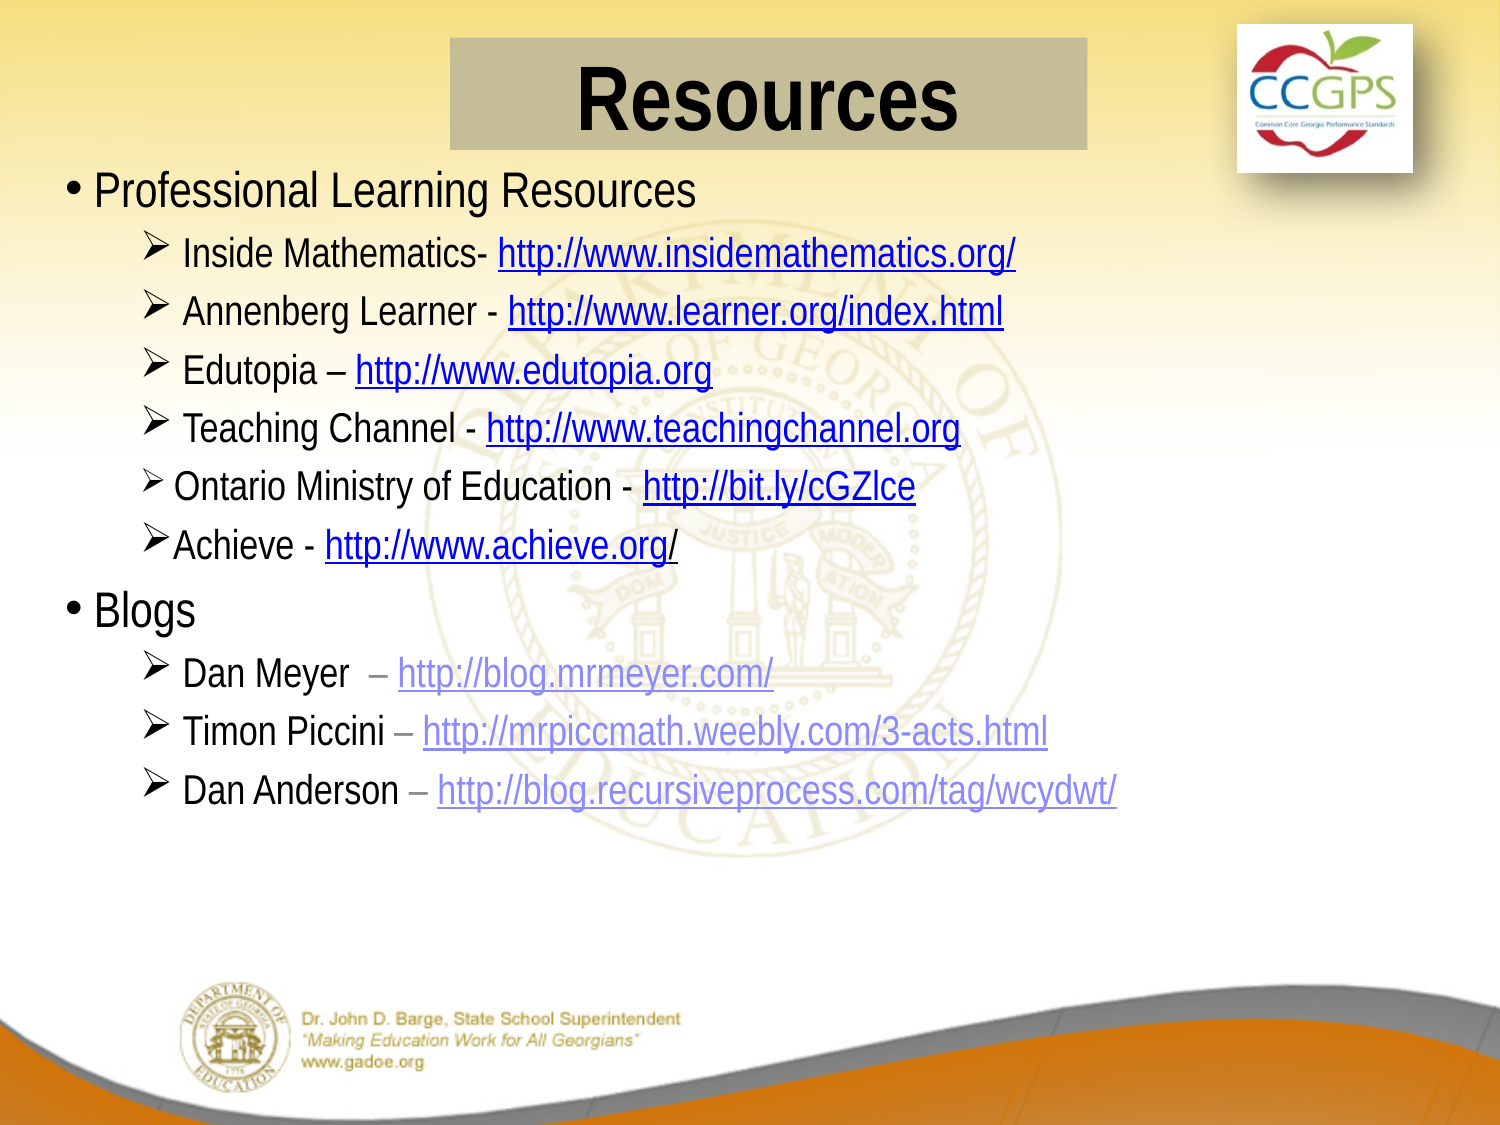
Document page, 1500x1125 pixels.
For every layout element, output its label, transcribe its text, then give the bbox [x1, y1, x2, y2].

title Resources [449, 37, 1088, 149]
subtitle Professional Learning Resources Inside Mathematics- http://www.insidemathematics.org/ Annenberg Learner - http://www.learner.org/index.html Edutopia – http://www.edutopia.org Teaching Channel - http://www.teachingchannel.org Ontario Ministry of Education - http://bit.ly/cGZlce Achieve - http://www.achieve.org/ Blogs Dan Meyer – http://blog.mrmeyer.com/ Timon Piccini – http://mrpiccmath.weebly.com/3-acts.html Dan Anderson – http://blog.recursiveprocess.com/tag/wcydwt/ [49, 149, 1463, 1063]
picture [0, 0, 1500, 1125]
